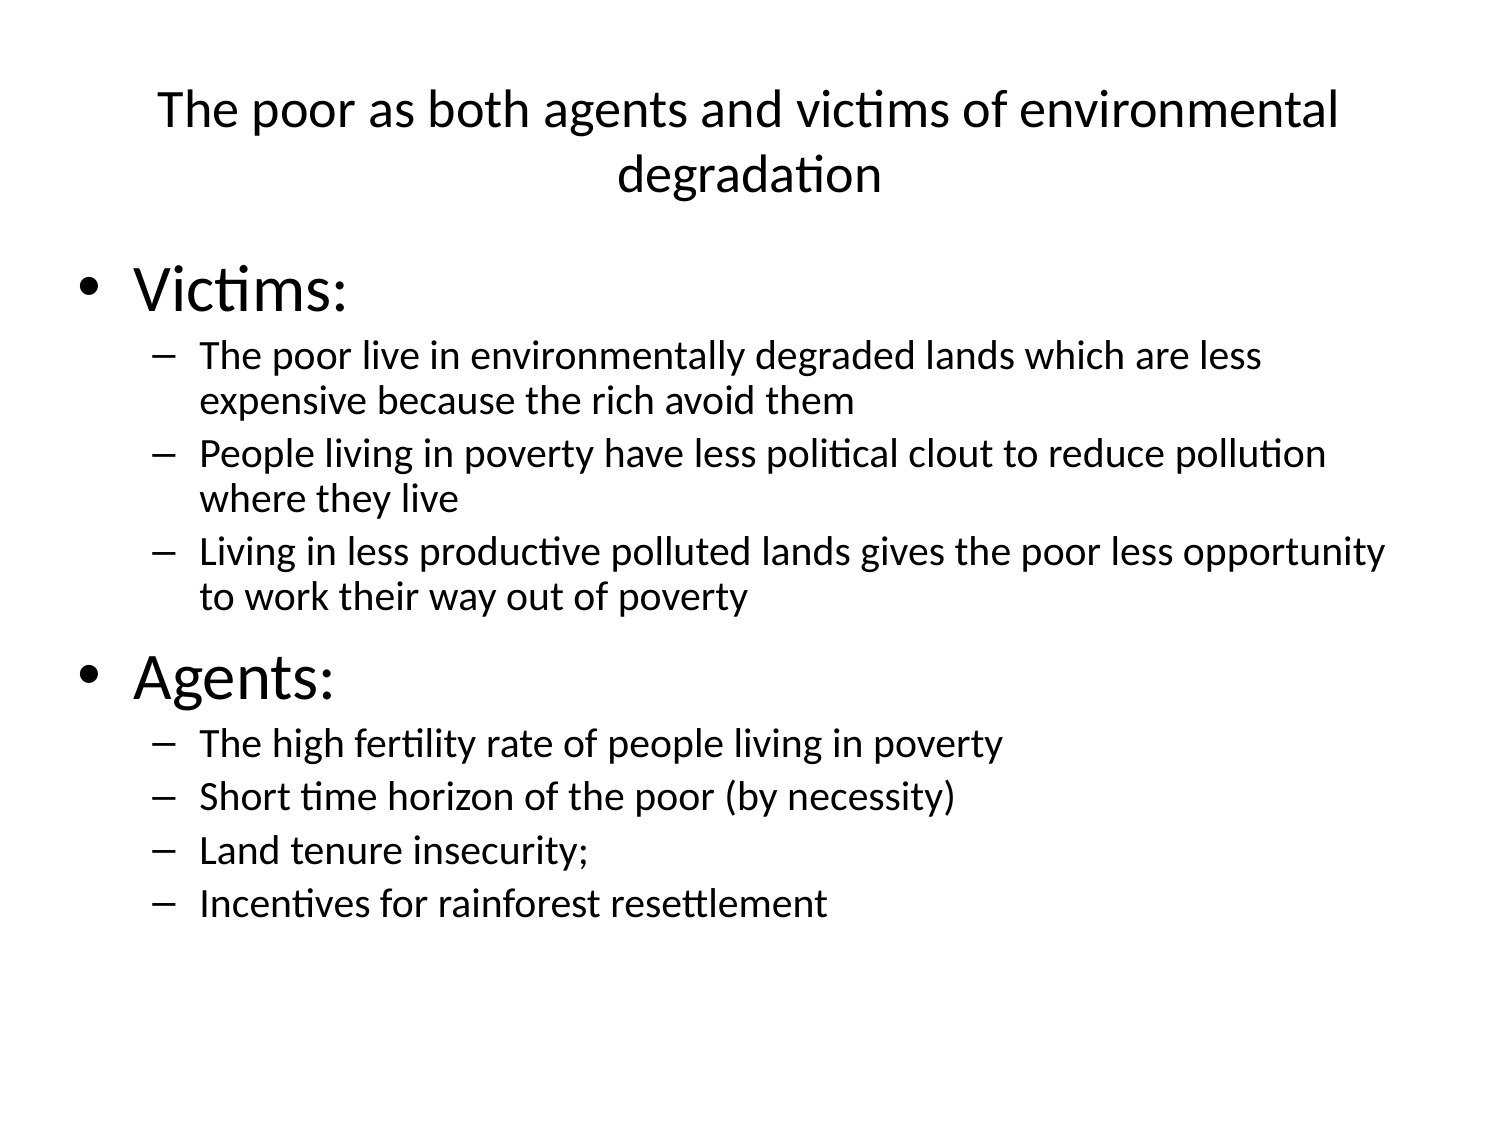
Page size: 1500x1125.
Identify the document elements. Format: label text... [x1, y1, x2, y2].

list Victims: The poor live in environmentally degraded lands which are less expensive because the rich avoid them People living in poverty have less political clout to reduce pollution where they live Living in less productive polluted lands gives the poor less opportunity to work their way out of poverty Agents: The high fertility rate of people living in poverty Short time horizon of the poor (by necessity) Land tenure insecurity; Incentives for rainforest resettlement [62, 237, 1425, 1088]
title The poor as both agents and victims of environmental degradation [75, 45, 1425, 233]
